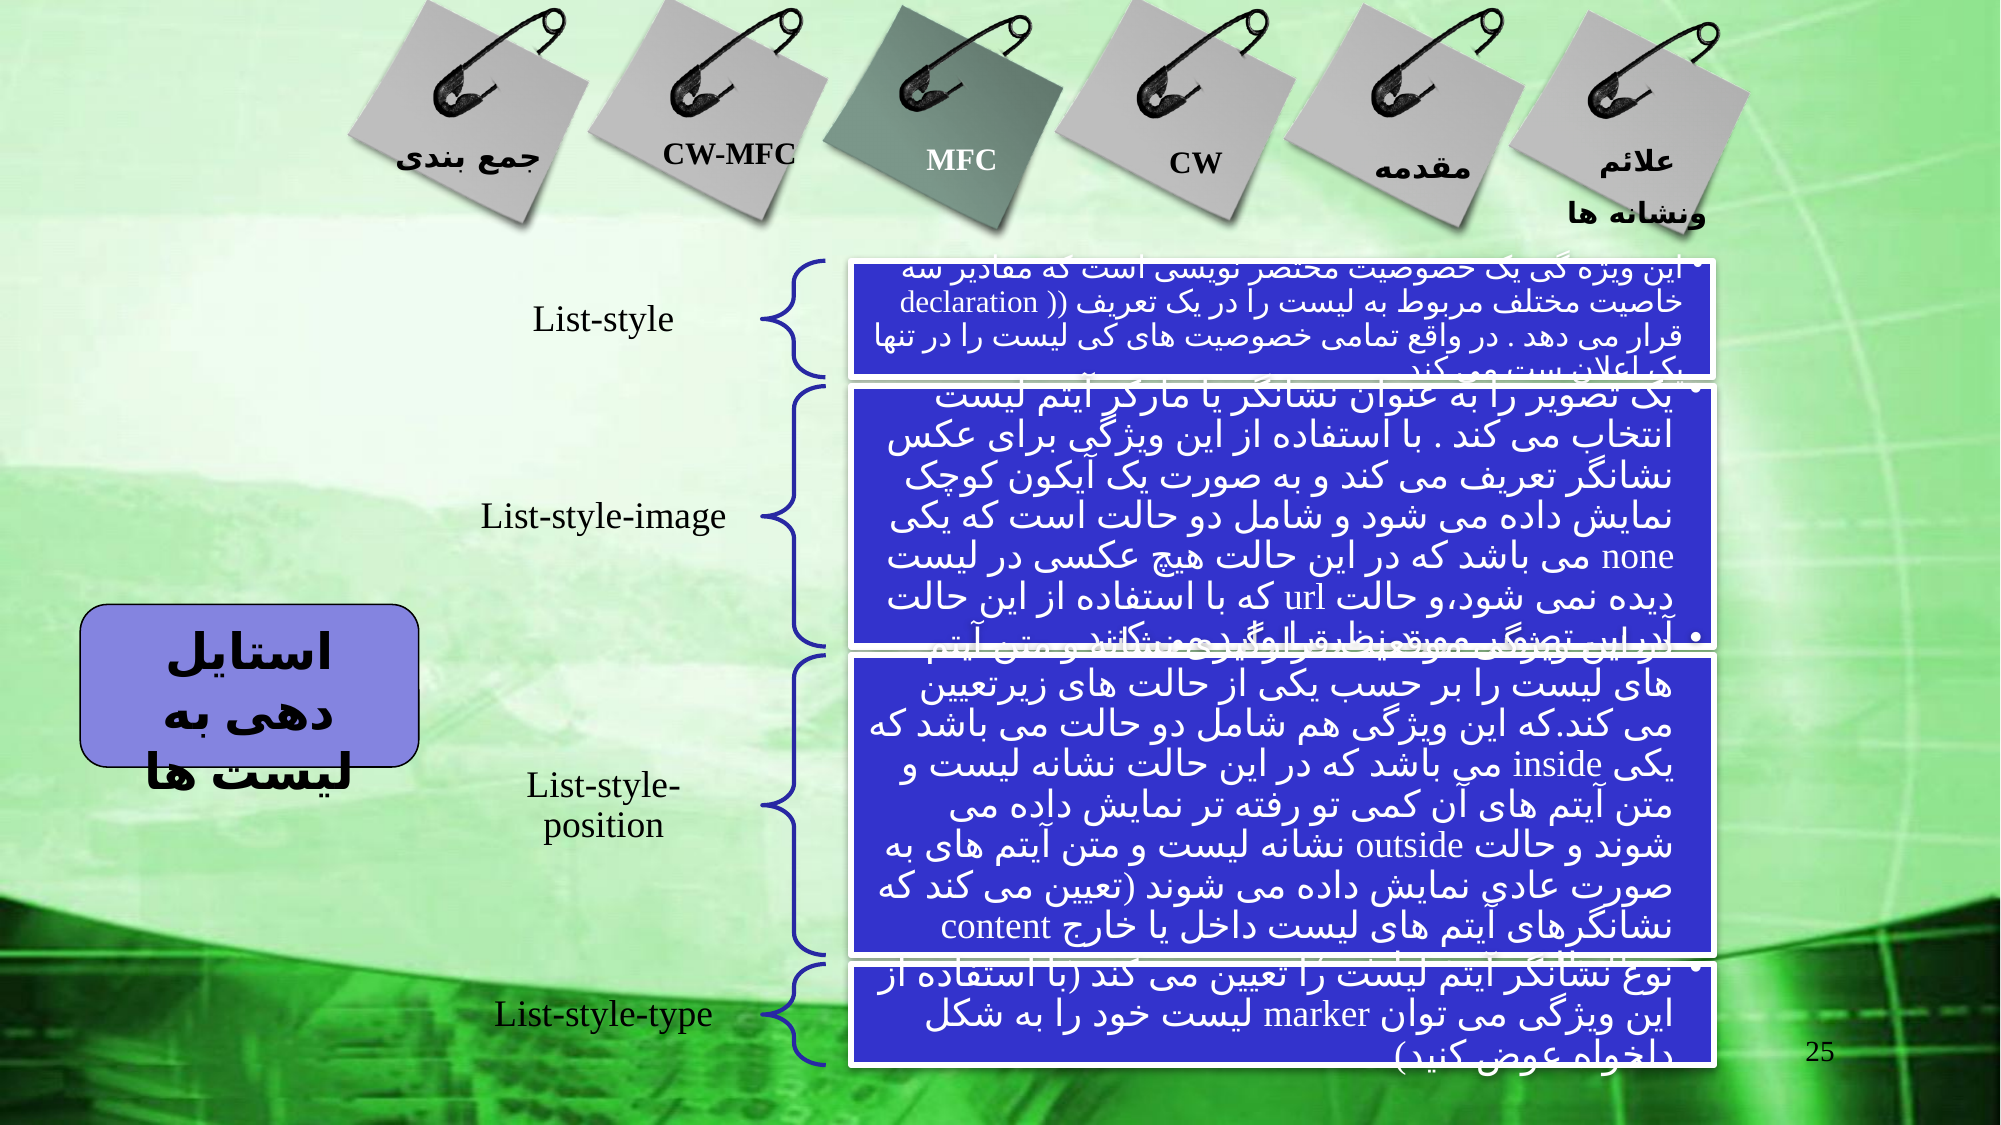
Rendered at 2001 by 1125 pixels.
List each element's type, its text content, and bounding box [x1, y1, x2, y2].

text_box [444, 257, 1715, 1069]
text_box استایل دهی به لیست ها [80, 604, 419, 768]
slide_number 25 [1433, 1024, 1851, 1101]
picture [0, 0, 2001, 1125]
